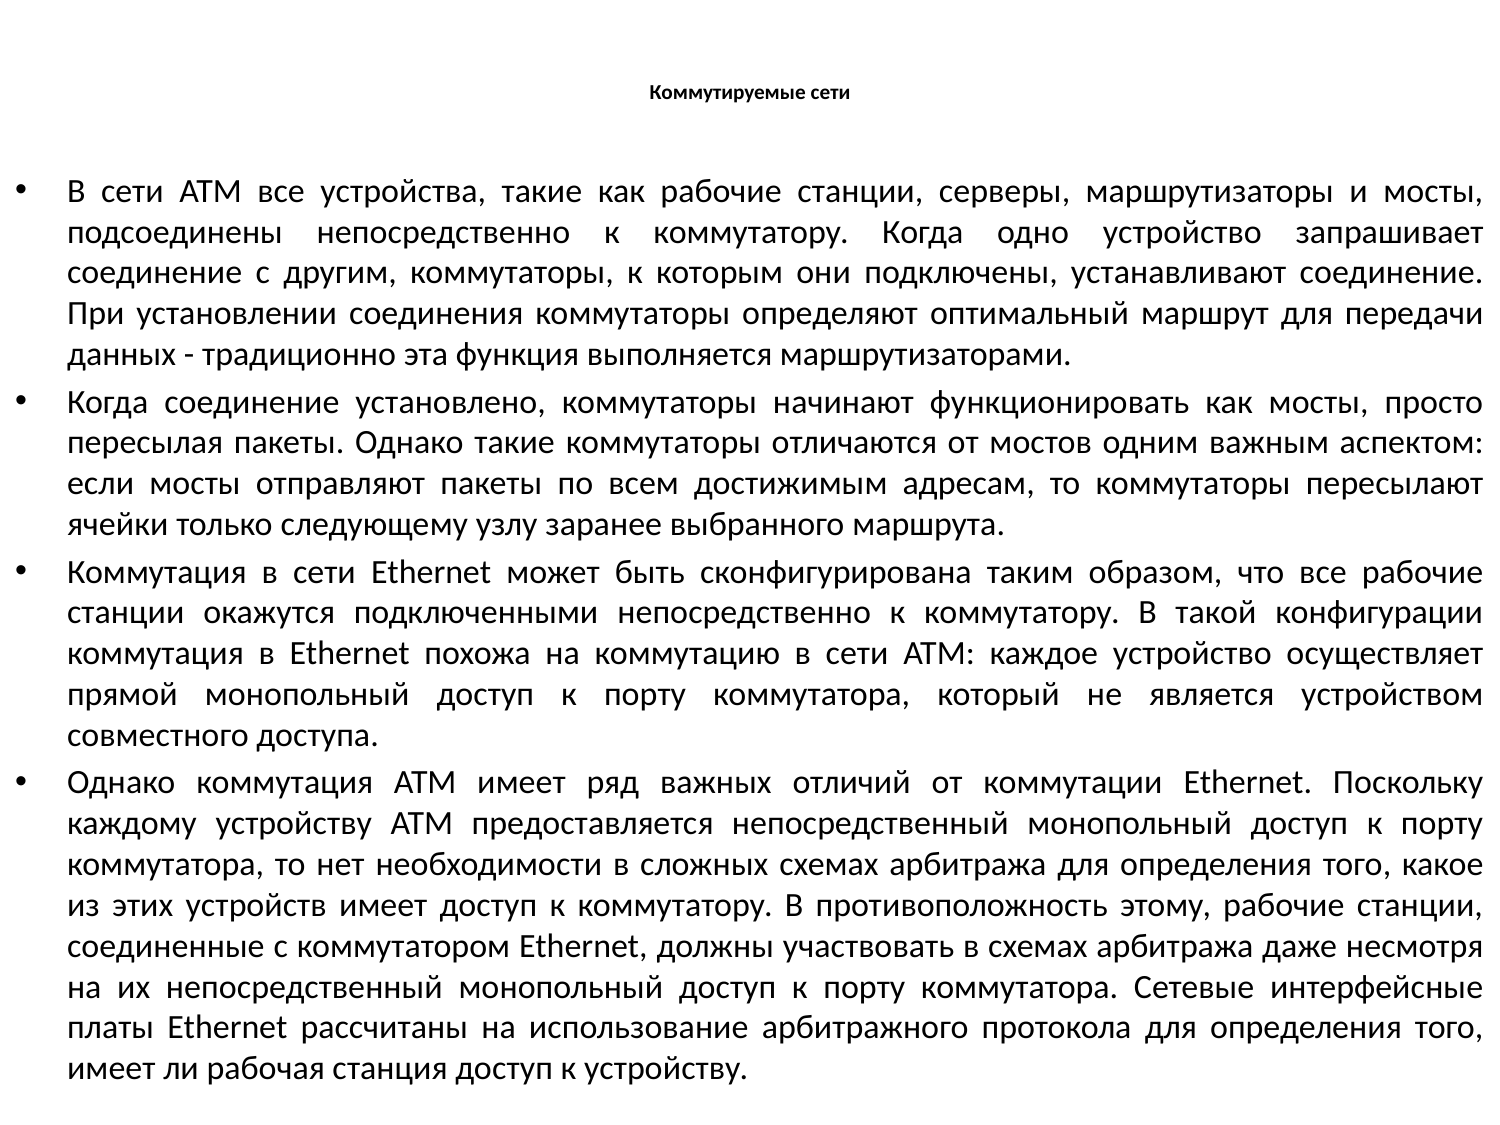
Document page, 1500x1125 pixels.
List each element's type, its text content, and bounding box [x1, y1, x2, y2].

list В сети ATM все устройства, такие как рабочие станции, серверы, маршрутизаторы и мосты, подсоединены непосредственно к коммутатору. Когда одно устройство запрашивает соединение с другим, коммутаторы, к которым они подключены, устанавливают соединение. При установлении соединения коммутаторы определяют оптимальный маршрут для передачи данных - традиционно эта функция выполняется маршрутизаторами. Когда соединение установлено, коммутаторы начинают функционировать как мосты, просто пересылая пакеты. Однако такие коммутаторы отличаются от мостов одним важным аспектом: если мосты отправляют пакеты по всем достижимым адресам, то коммутаторы пересылают ячейки только следующе­му узлу заранее выбранного маршрута. Коммутация в сети Ethernet может быть сконфигурирована таким образом, что все рабочие станции окажутся подключенными непосредственно к коммутатору. В такой конфигурации коммутация в Ethernet похожа на коммутацию в сети ATM: каждое устройство осуществляет прямой монопольный доступ к порту коммутатора, который не является устройством совместного доступа. Однако коммутация ATM имеет ряд важных отличий от коммутации Ethernet. Поскольку каждому устройству ATM предоставляется непосредственный монопольный доступ к порту коммутатора, то нет необходимости в сложных схемах арбитража для определения того, какое из этих устройств имеет доступ к коммутатору. В противоположность этому, рабочие станции, соединенные с коммутатором Ethernet, должны участвовать в схемах арбитража даже несмотря на их непосредственный монопольный доступ к порту коммутатора. Сетевые интерфейсные платы Ethernet рассчитаны на использование арбитражного протокола для определения того, имеет ли рабочая станция доступ к устройству. [0, 160, 1500, 1125]
title Коммутируемые сети [75, 45, 1425, 138]
